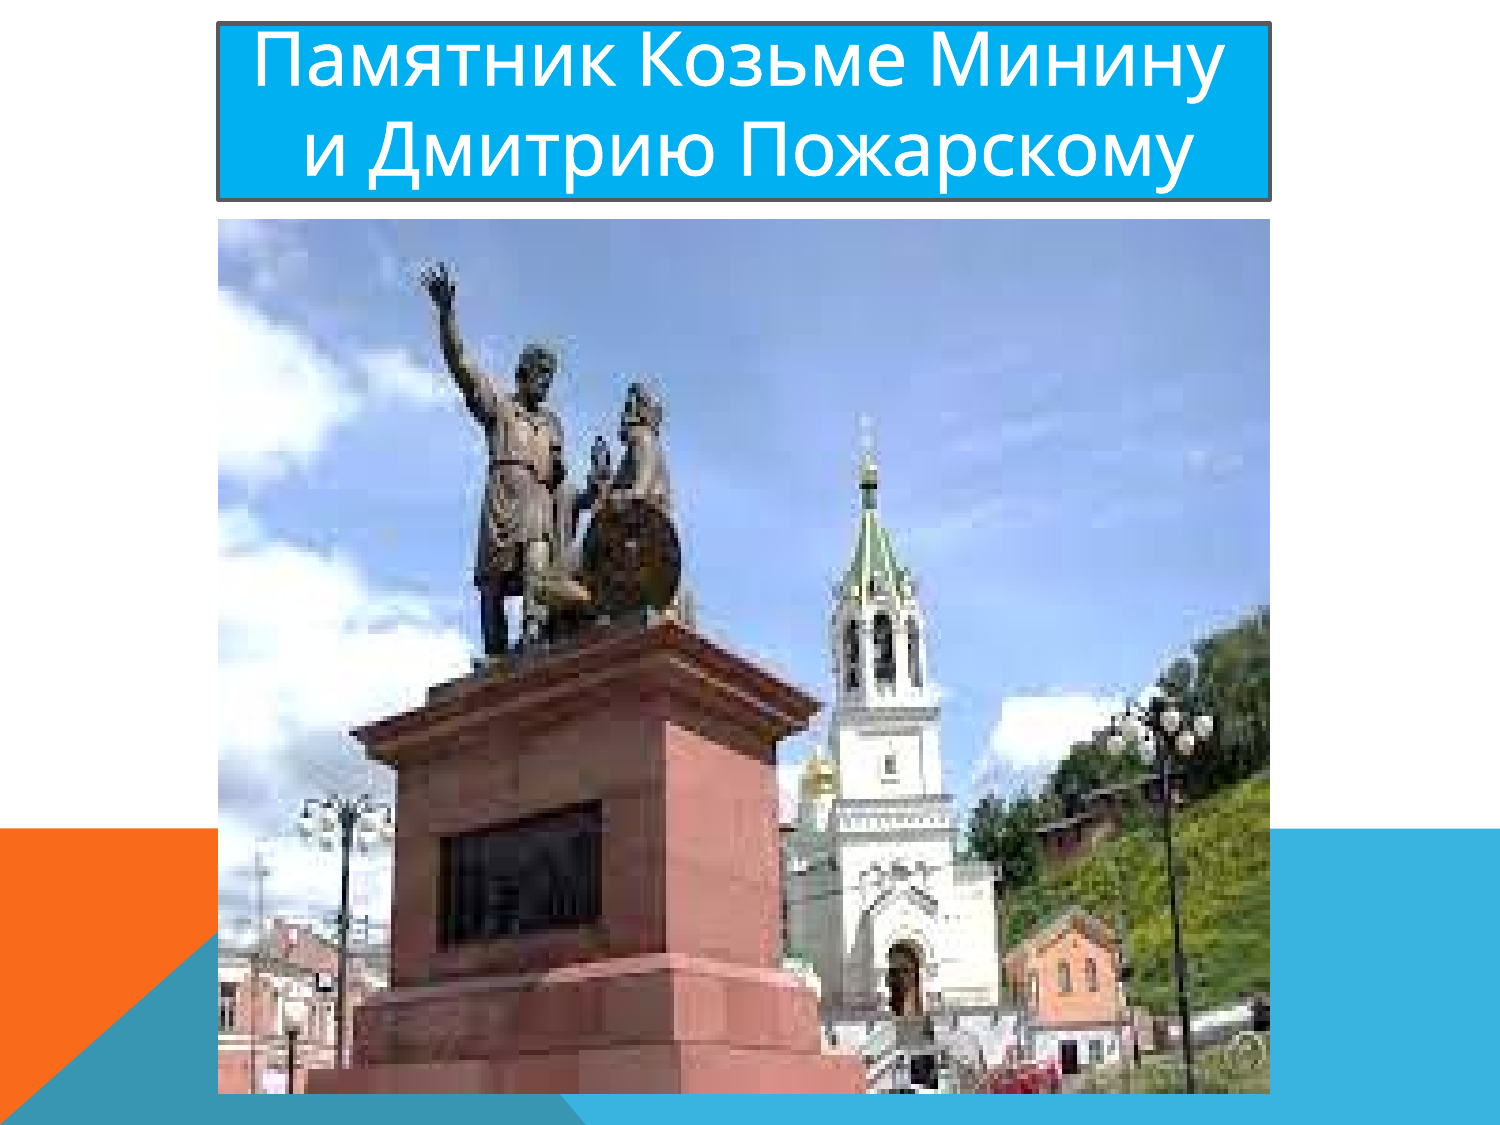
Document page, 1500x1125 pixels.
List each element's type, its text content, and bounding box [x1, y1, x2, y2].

picture [218, 219, 1270, 1095]
text_box Памятник Козьме Минину и Дмитрию Пожарскому [235, 2, 1241, 198]
text_box [216, 21, 1272, 202]
